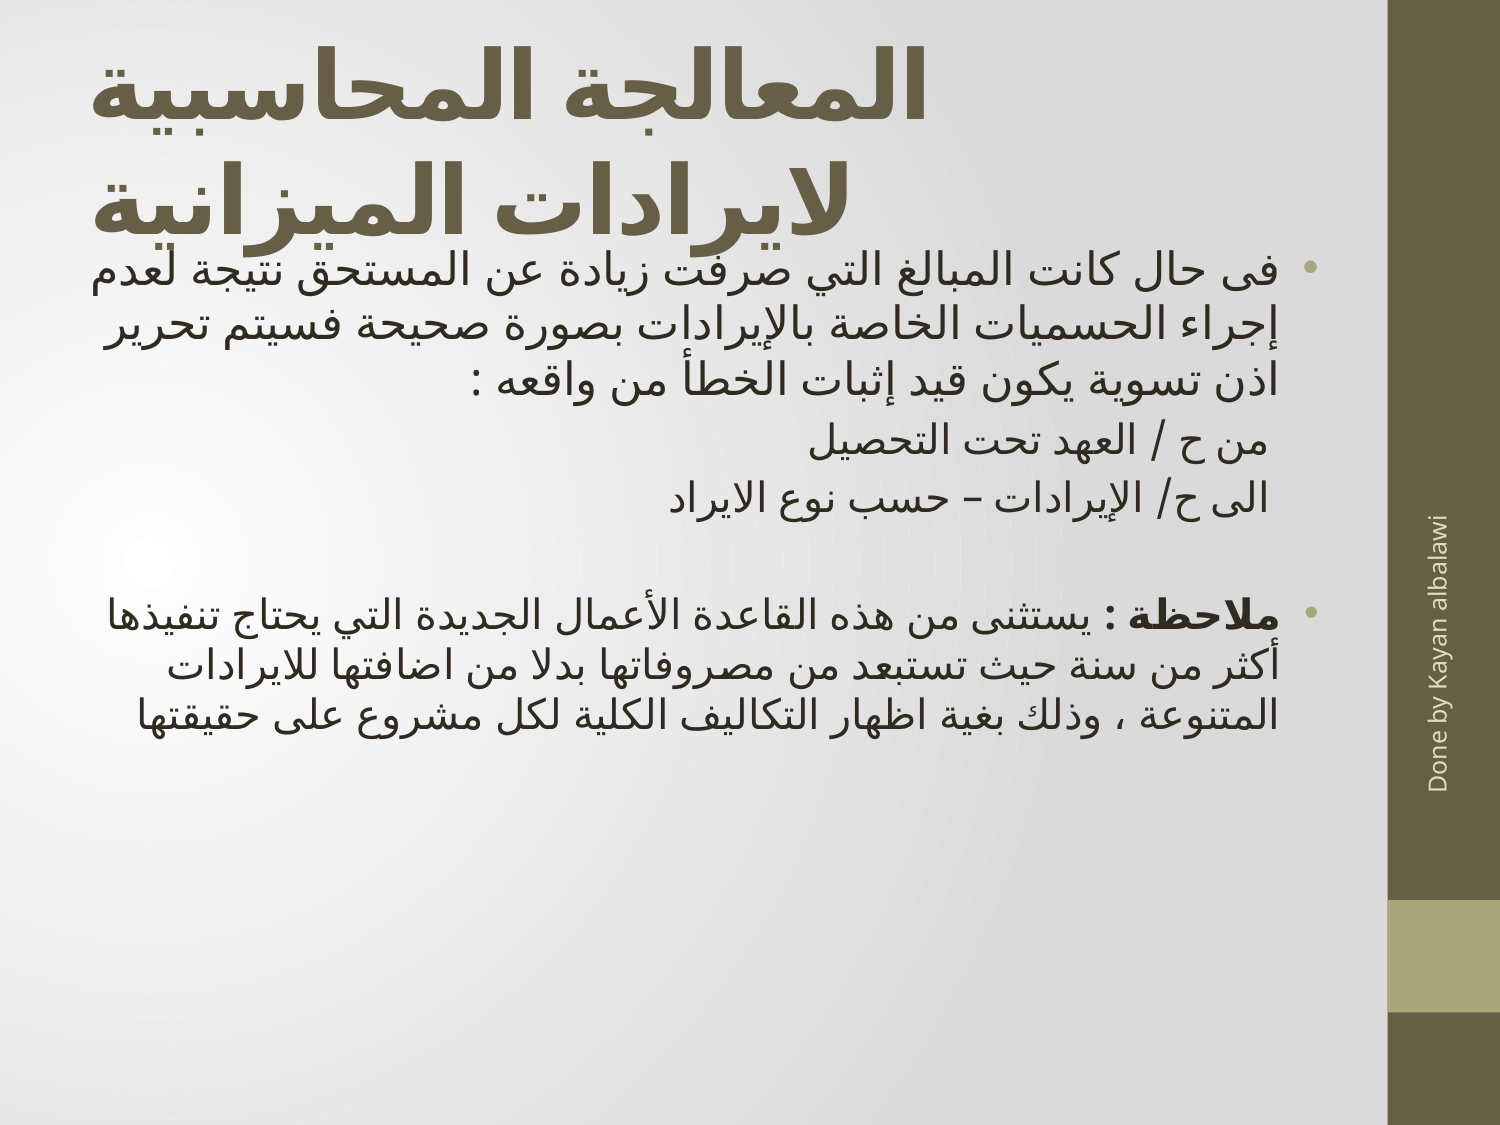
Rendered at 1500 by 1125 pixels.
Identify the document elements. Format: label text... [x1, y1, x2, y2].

footer Done by Kayan albalawi [1408, 500, 1469, 889]
title المعالجة المحاسبية لايرادات الميزانية [75, 45, 1325, 231]
list فى حال كانت المبالغ التي صرفت زيادة عن المستحق نتيجة لعدم إجراء الحسميات الخاصة بالإيرادات بصورة صحيحة فسيتم تحرير اذن تسوية يكون قيد إثبات الخطأ من واقعه : من ح / العهد تحت التحصيل الى ح/ الإيرادات – حسب نوع الايراد ملاحظة : يستثنى من هذه القاعدة الأعمال الجديدة التي يحتاج تنفيذها أكثر من سنة حيث تستبعد من مصروفاتها بدلا من اضافتها للايرادات المتنوعة ، وذلك بغية اظهار التكاليف الكلية لكل مشروع على حقيقتها [75, 231, 1353, 1050]
